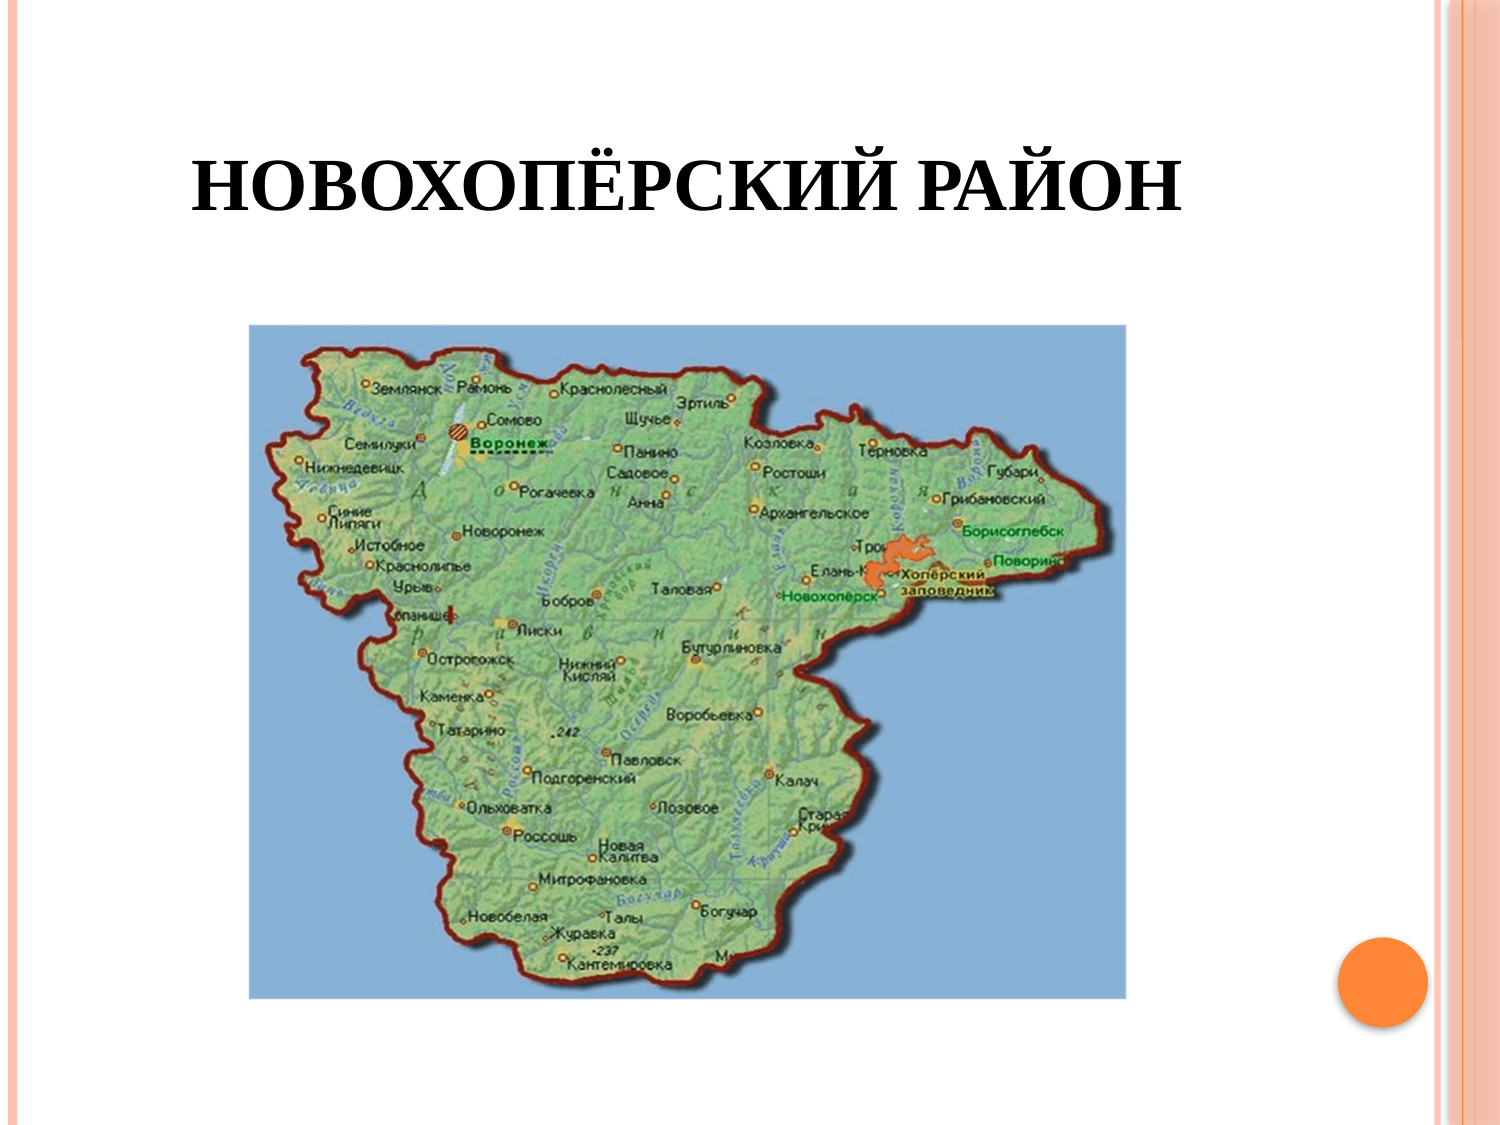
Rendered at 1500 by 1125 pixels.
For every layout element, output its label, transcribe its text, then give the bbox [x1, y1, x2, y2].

title Новохопёрский район [75, 45, 1300, 233]
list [246, 323, 1129, 1002]
